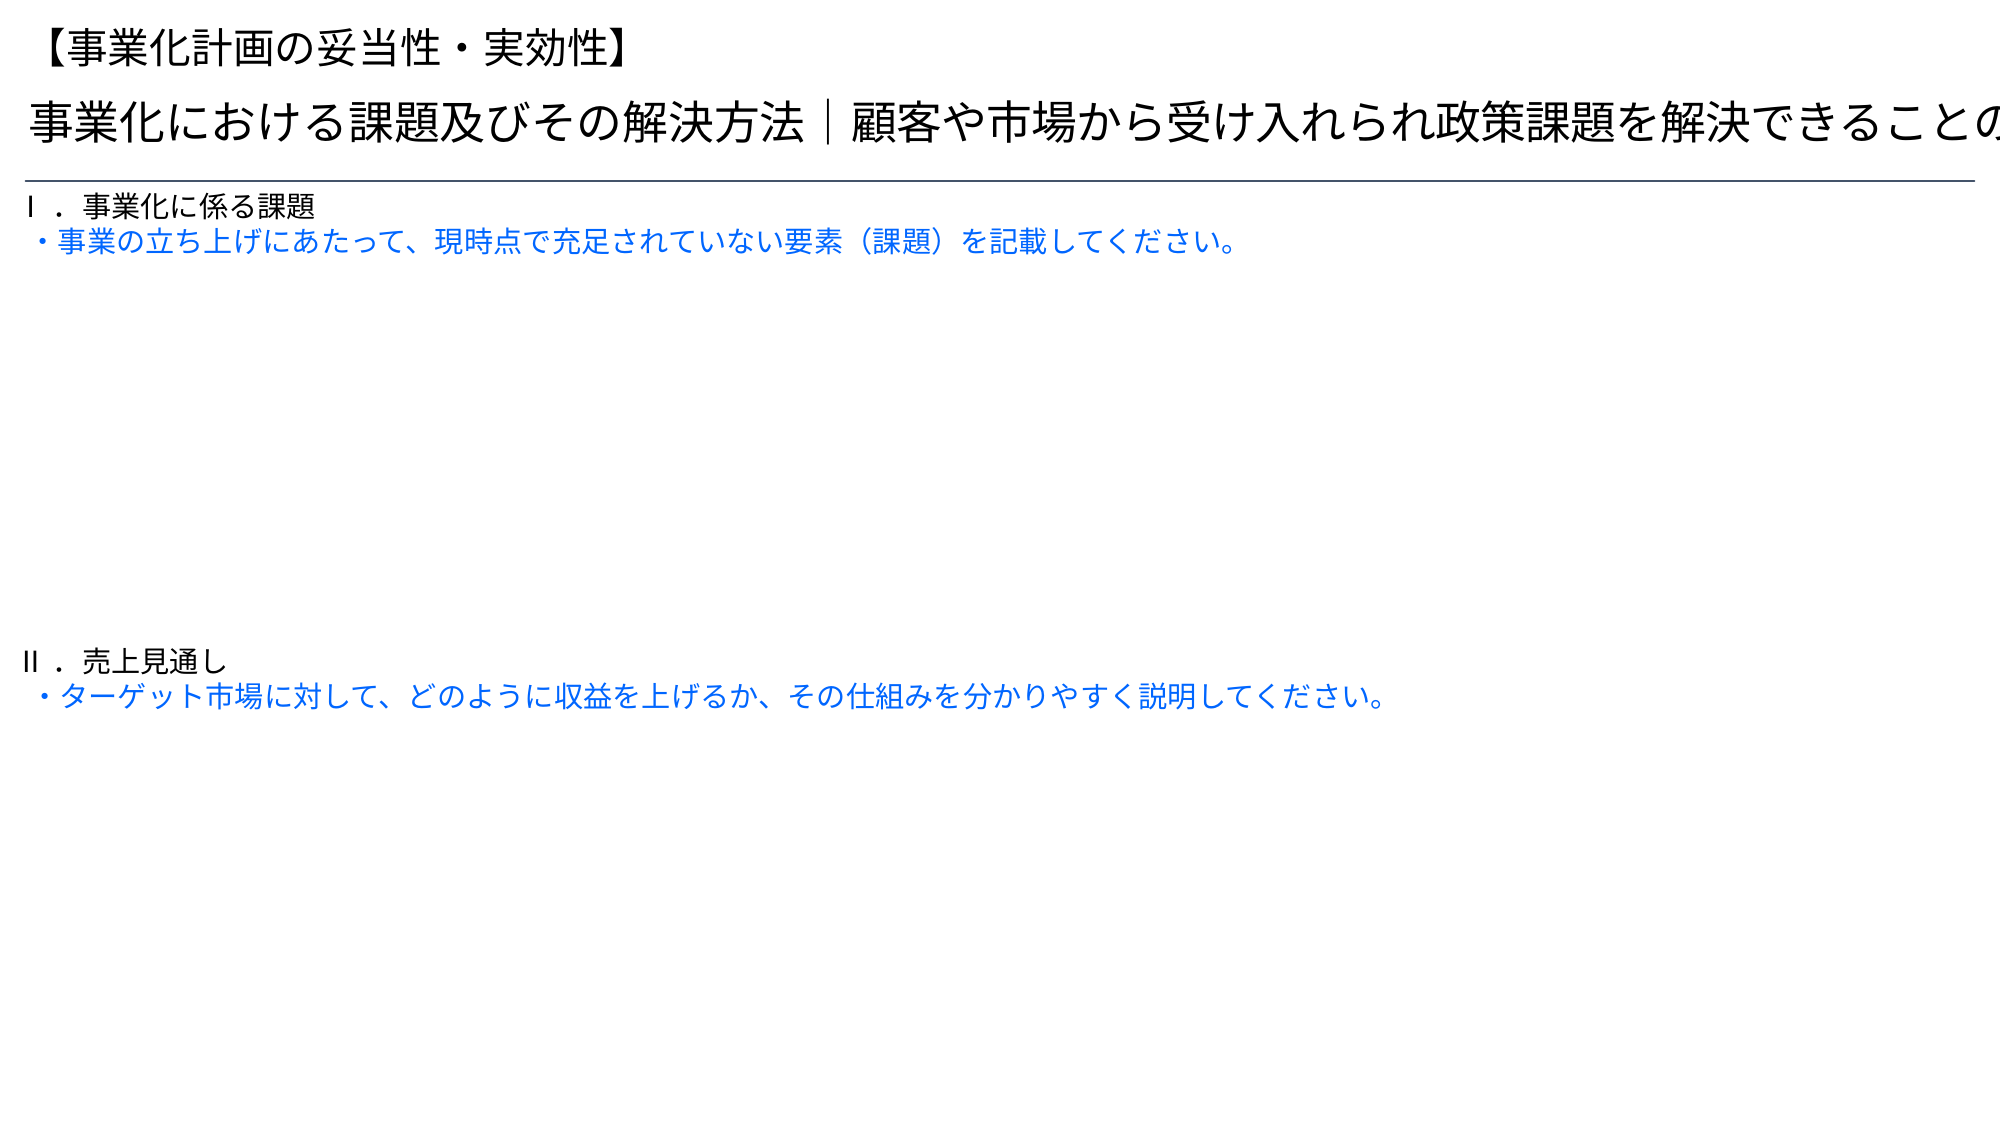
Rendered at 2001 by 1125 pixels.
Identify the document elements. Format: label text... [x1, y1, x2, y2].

text_box ５．事業化における課題及びその解決方法｜顧客や市場から受け入れられ政策課題を解決できることの説明 [0, 100, 2000, 150]
text_box Ⅰ．事業化に係る課題 ・事業の立ち上げにあたって、現時点で充足されていない要素（課題）を記載してください。 Ⅱ．売上見通し ・ターゲット市場に対して、どのように収益を上げるか、その仕組みを分かりやすく説明してください。 [0, 153, 2000, 1125]
text_box 【事業化計画の妥当性・実効性】 [24, 28, 1818, 74]
